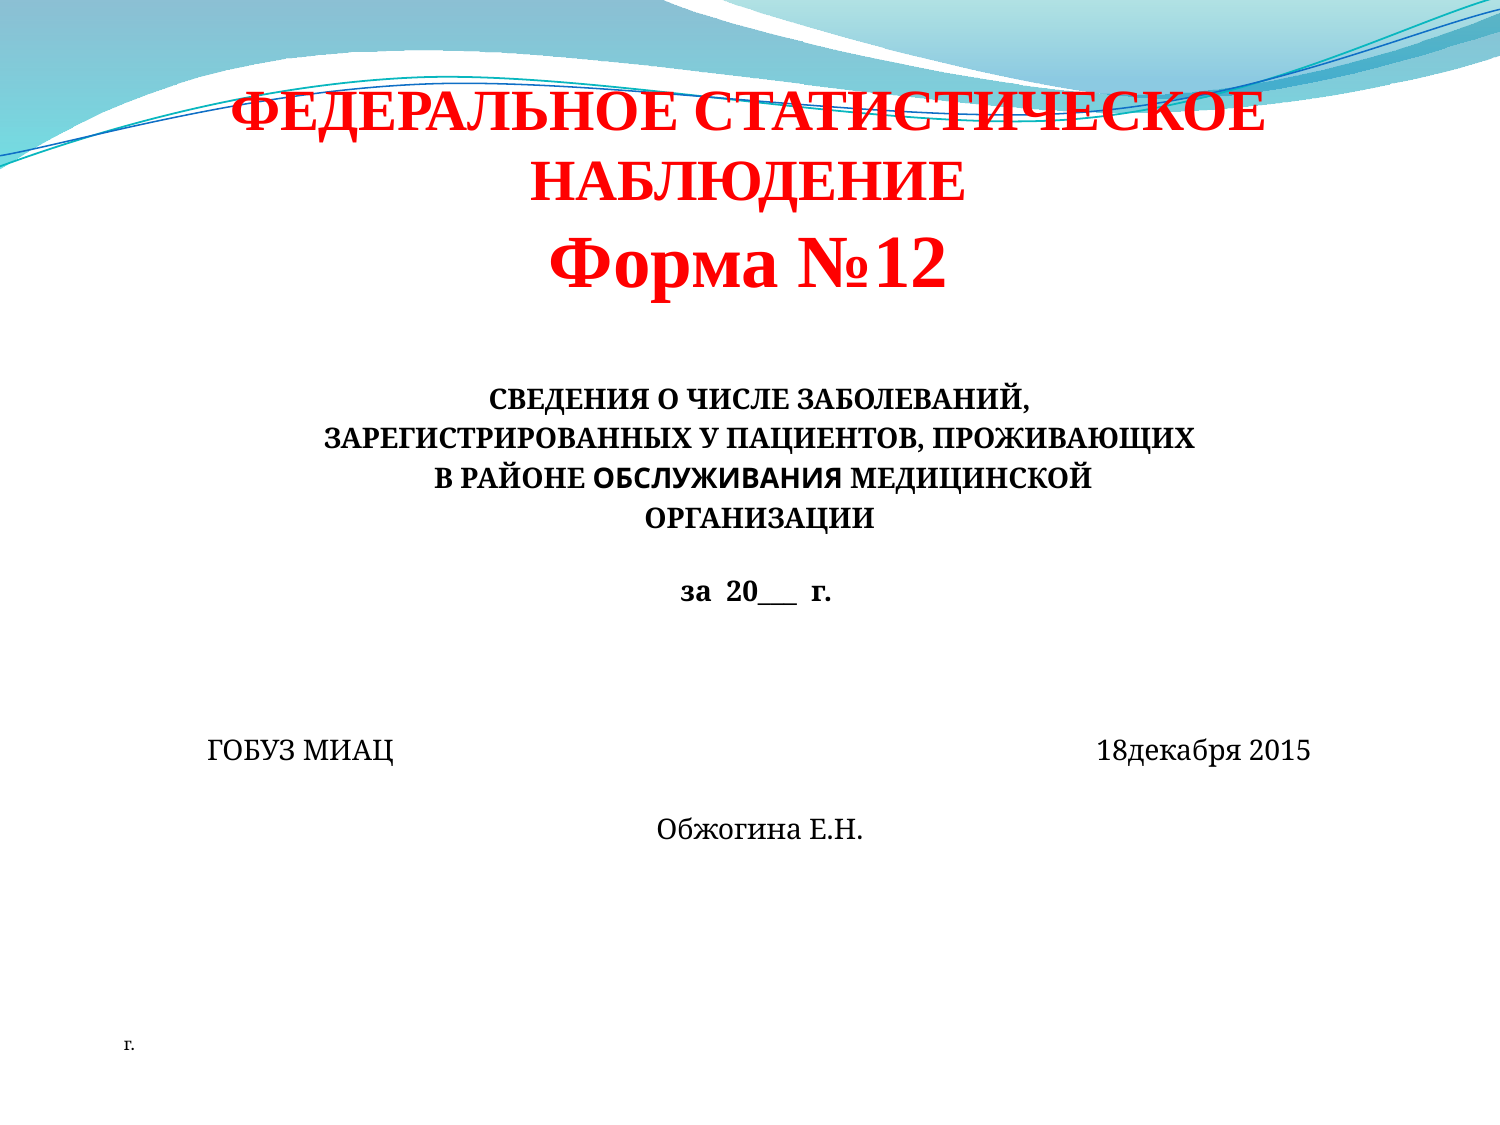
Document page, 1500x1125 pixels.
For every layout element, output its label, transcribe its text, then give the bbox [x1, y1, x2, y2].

subtitle СВЕДЕНИЯ О ЧИСЛЕ ЗАБОЛЕВАНИЙ, ЗАРЕГИСТРИРОВАННЫХ У ПАЦИЕНТОВ, ПРОЖИВАЮЩИХ В РАЙОНЕ ОБСЛУЖИВАНИЯ МЕДИЦИНСКОЙ ОРГАНИЗАЦИИ за 20___ г. ГОБУЗ МИАЦ 18декабря 2015 Обжогина Е.Н. г. [123, 373, 1400, 1071]
title ФЕДЕРАЛЬНОЕ CТАТИСТИЧЕСКОЕ НАБЛЮДЕНИЕ Форма №12 [112, 66, 1388, 303]
